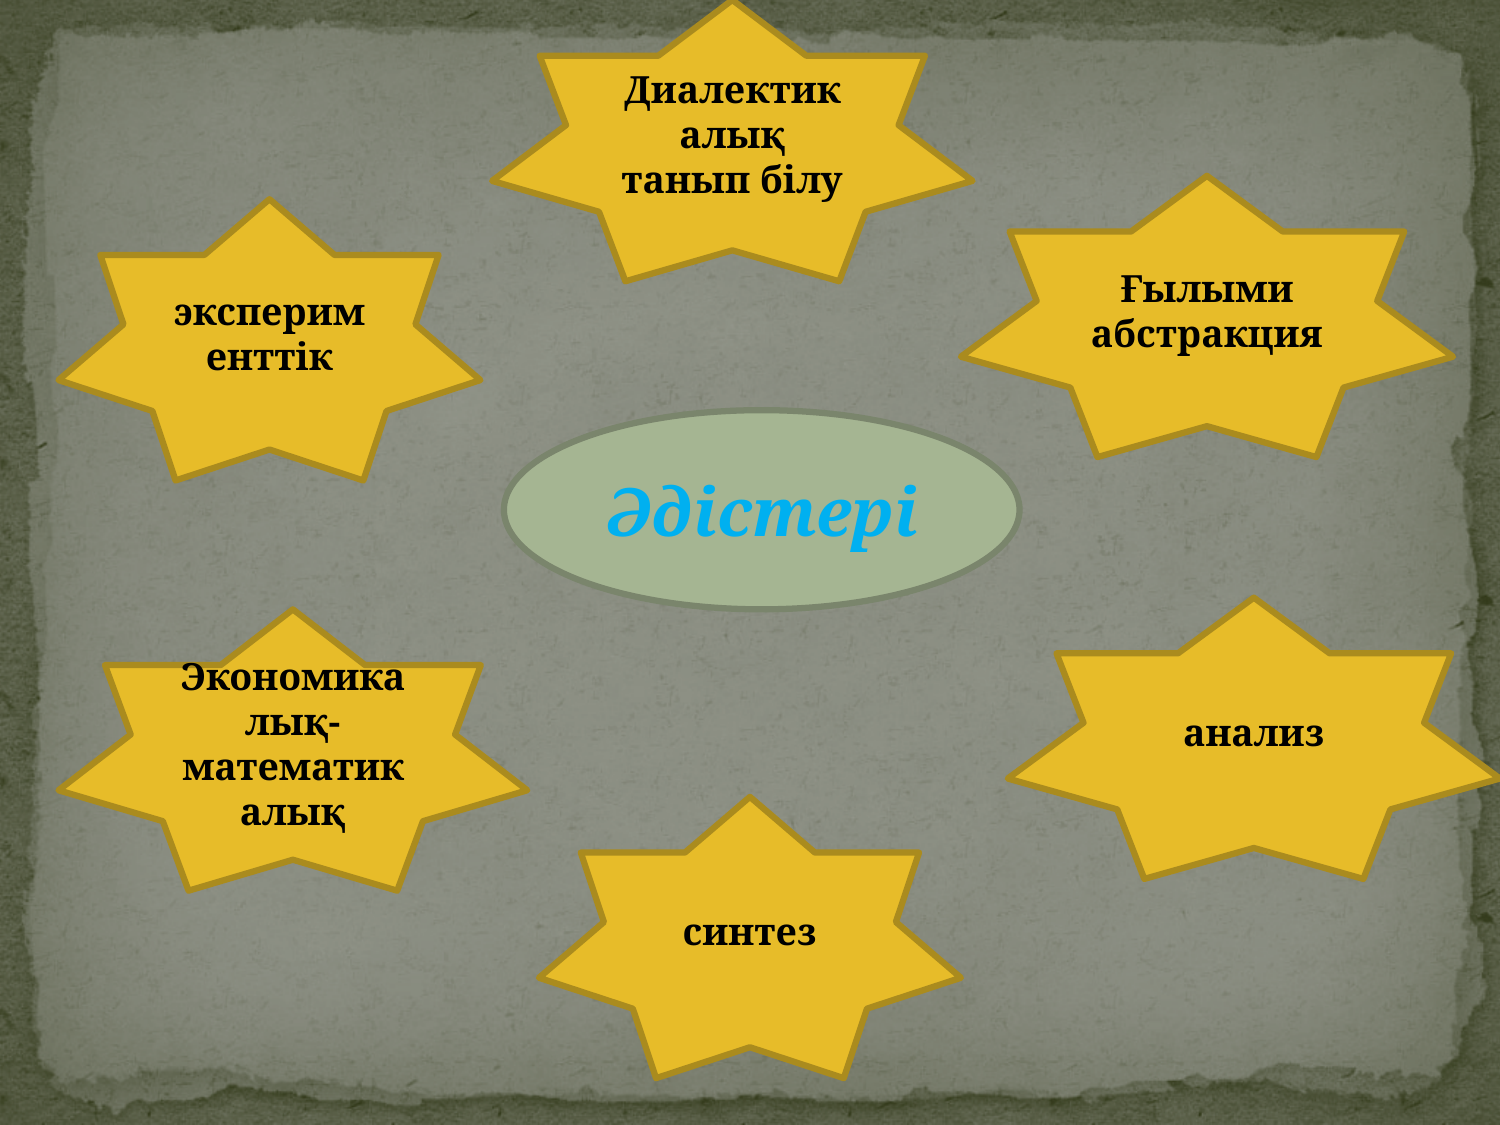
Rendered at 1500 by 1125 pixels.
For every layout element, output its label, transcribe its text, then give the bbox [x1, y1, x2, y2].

text_box эксперименттік [55, 196, 484, 484]
text_box Әдістері [500, 407, 1023, 613]
text_box Ғылыми абстракция [957, 172, 1457, 461]
text_box Диалектикалық танып білу [489, 0, 976, 285]
text_box Экономикалық-математикалық [55, 606, 531, 894]
text_box анализ [1004, 594, 1500, 882]
text_box синтез [535, 793, 964, 1082]
